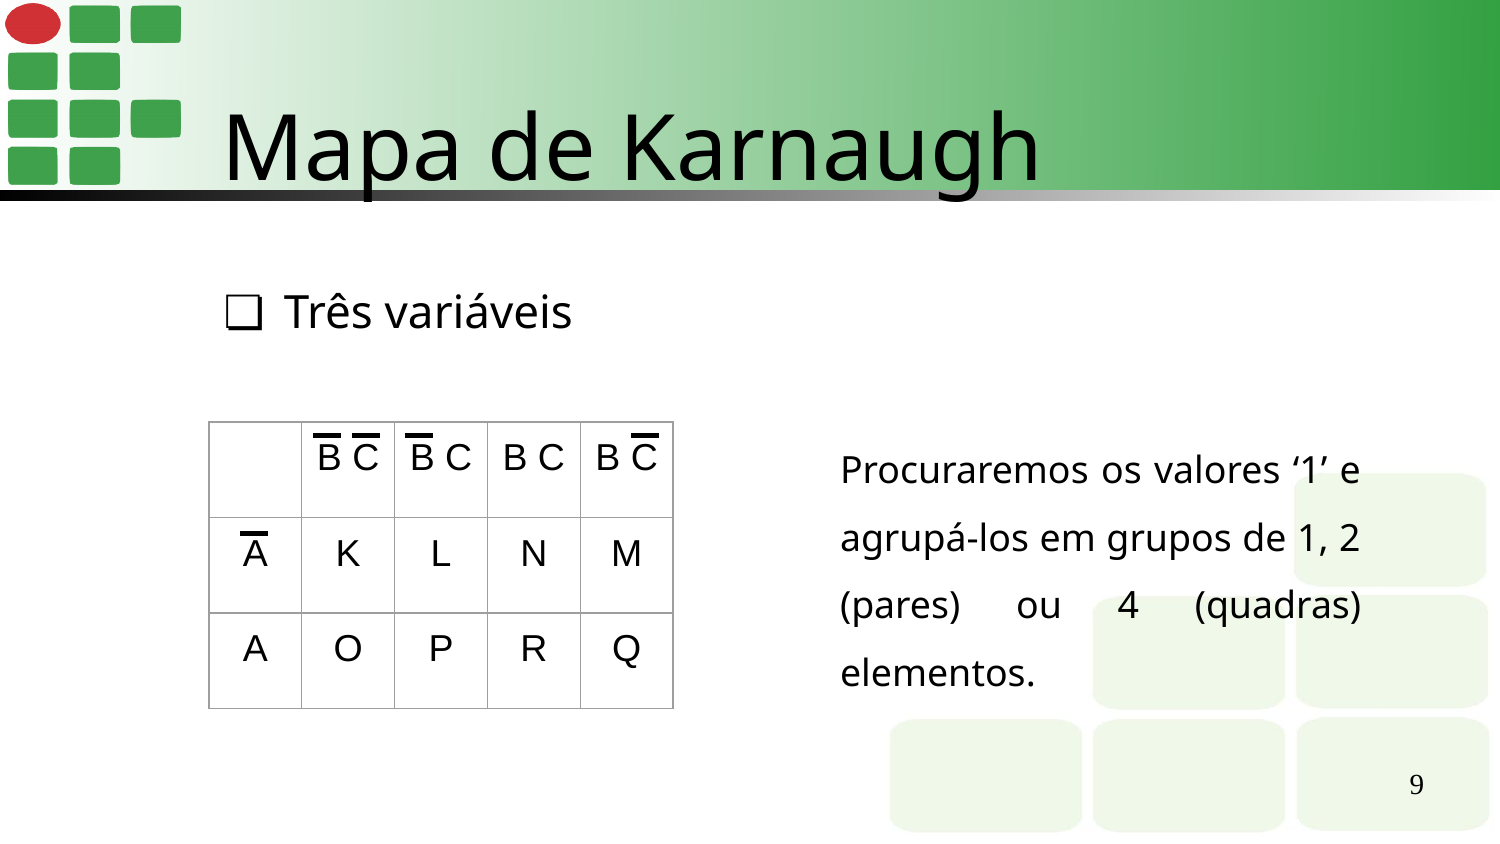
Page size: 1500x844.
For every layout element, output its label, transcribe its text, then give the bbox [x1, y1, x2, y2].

table_cell O [302, 614, 394, 708]
text_box Mapa de Karnaugh [206, 26, 1468, 207]
text_box Três variáveis [193, 248, 1469, 321]
slide_number ‹#› [1075, 768, 1425, 827]
table_cell K [302, 518, 394, 612]
text_box Procuraremos os valores ‘1’ e agrupá-los em grupos de 1, 2 (pares) ou 4 (quadras) elementos. [750, 416, 1377, 714]
table_header B C [581, 423, 672, 517]
table_header B C [488, 423, 580, 517]
table_cell A [210, 614, 301, 708]
table_cell N [488, 518, 580, 612]
table_header [210, 423, 301, 517]
picture [803, 441, 1495, 835]
picture [5, 3, 181, 185]
table_header B C [395, 423, 487, 517]
table_cell A [210, 518, 301, 612]
table_cell R [488, 614, 580, 708]
table_cell P [395, 614, 487, 708]
table_cell Q [581, 614, 672, 708]
table_cell M [581, 518, 672, 612]
table_header B C [302, 423, 394, 517]
table_cell L [395, 518, 487, 612]
